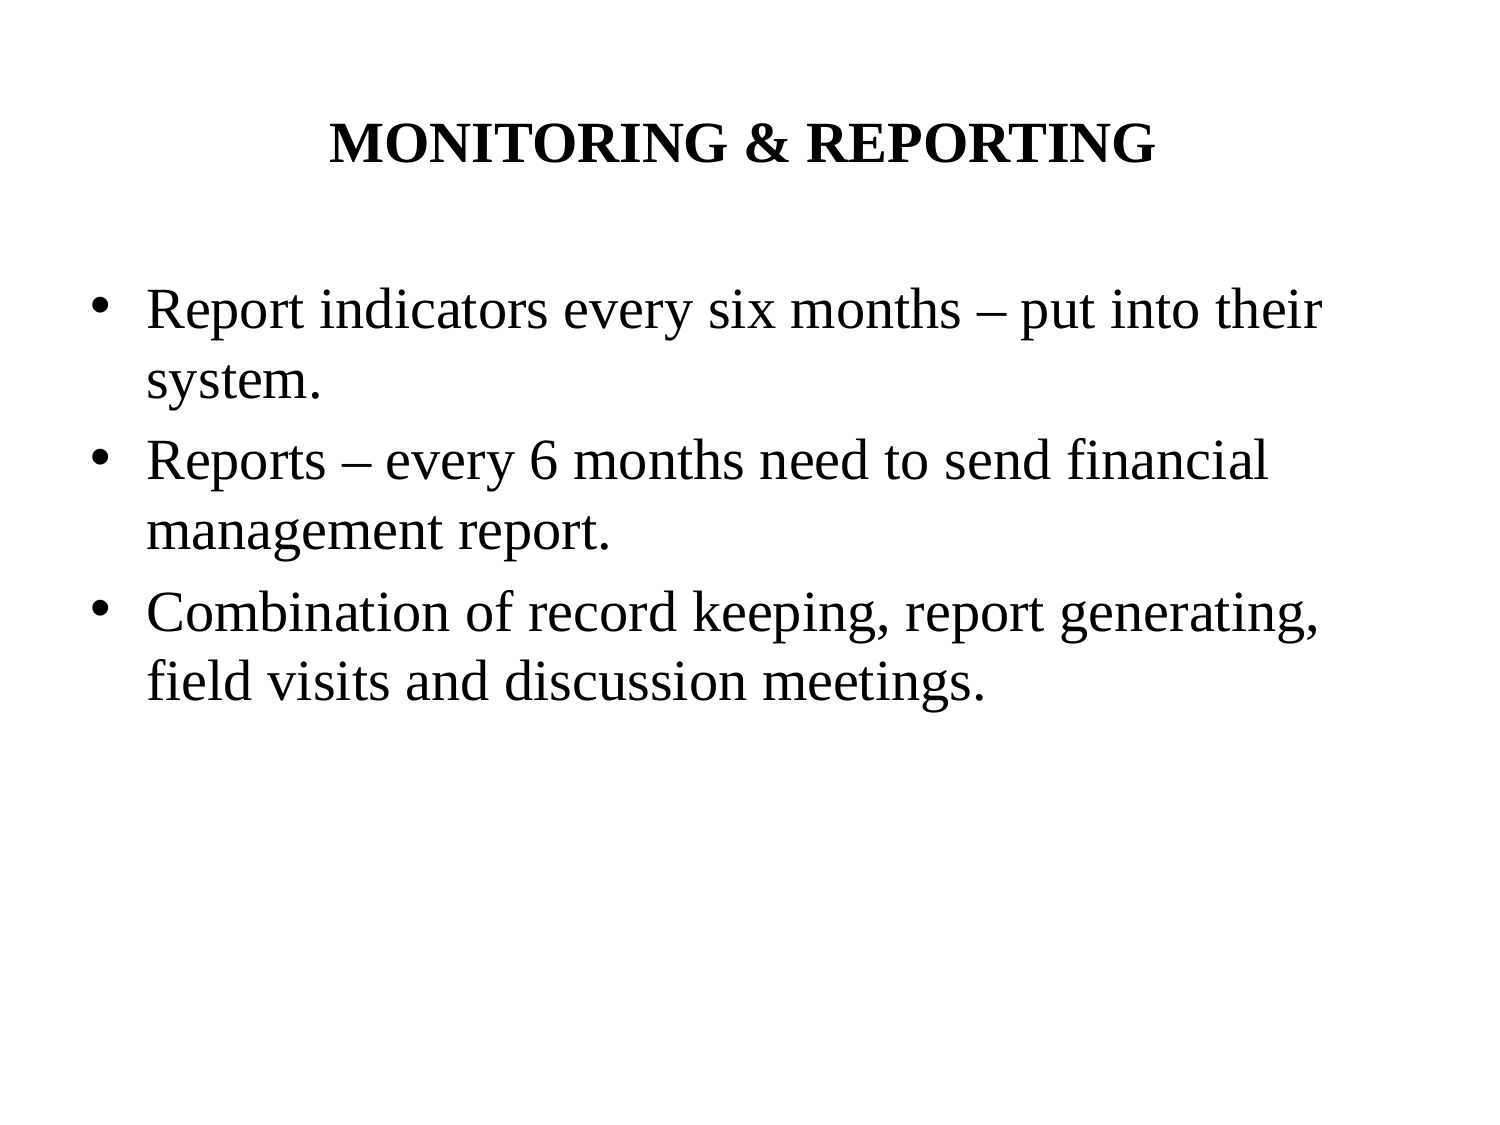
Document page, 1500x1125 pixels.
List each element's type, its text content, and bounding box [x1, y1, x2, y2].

list Report indicators every six months – put into their system. Reports – every 6 months need to send financial management report. Combination of record keeping, report generating, field visits and discussion meetings. [75, 262, 1425, 1005]
title Monitoring & Reporting [75, 45, 1425, 233]
